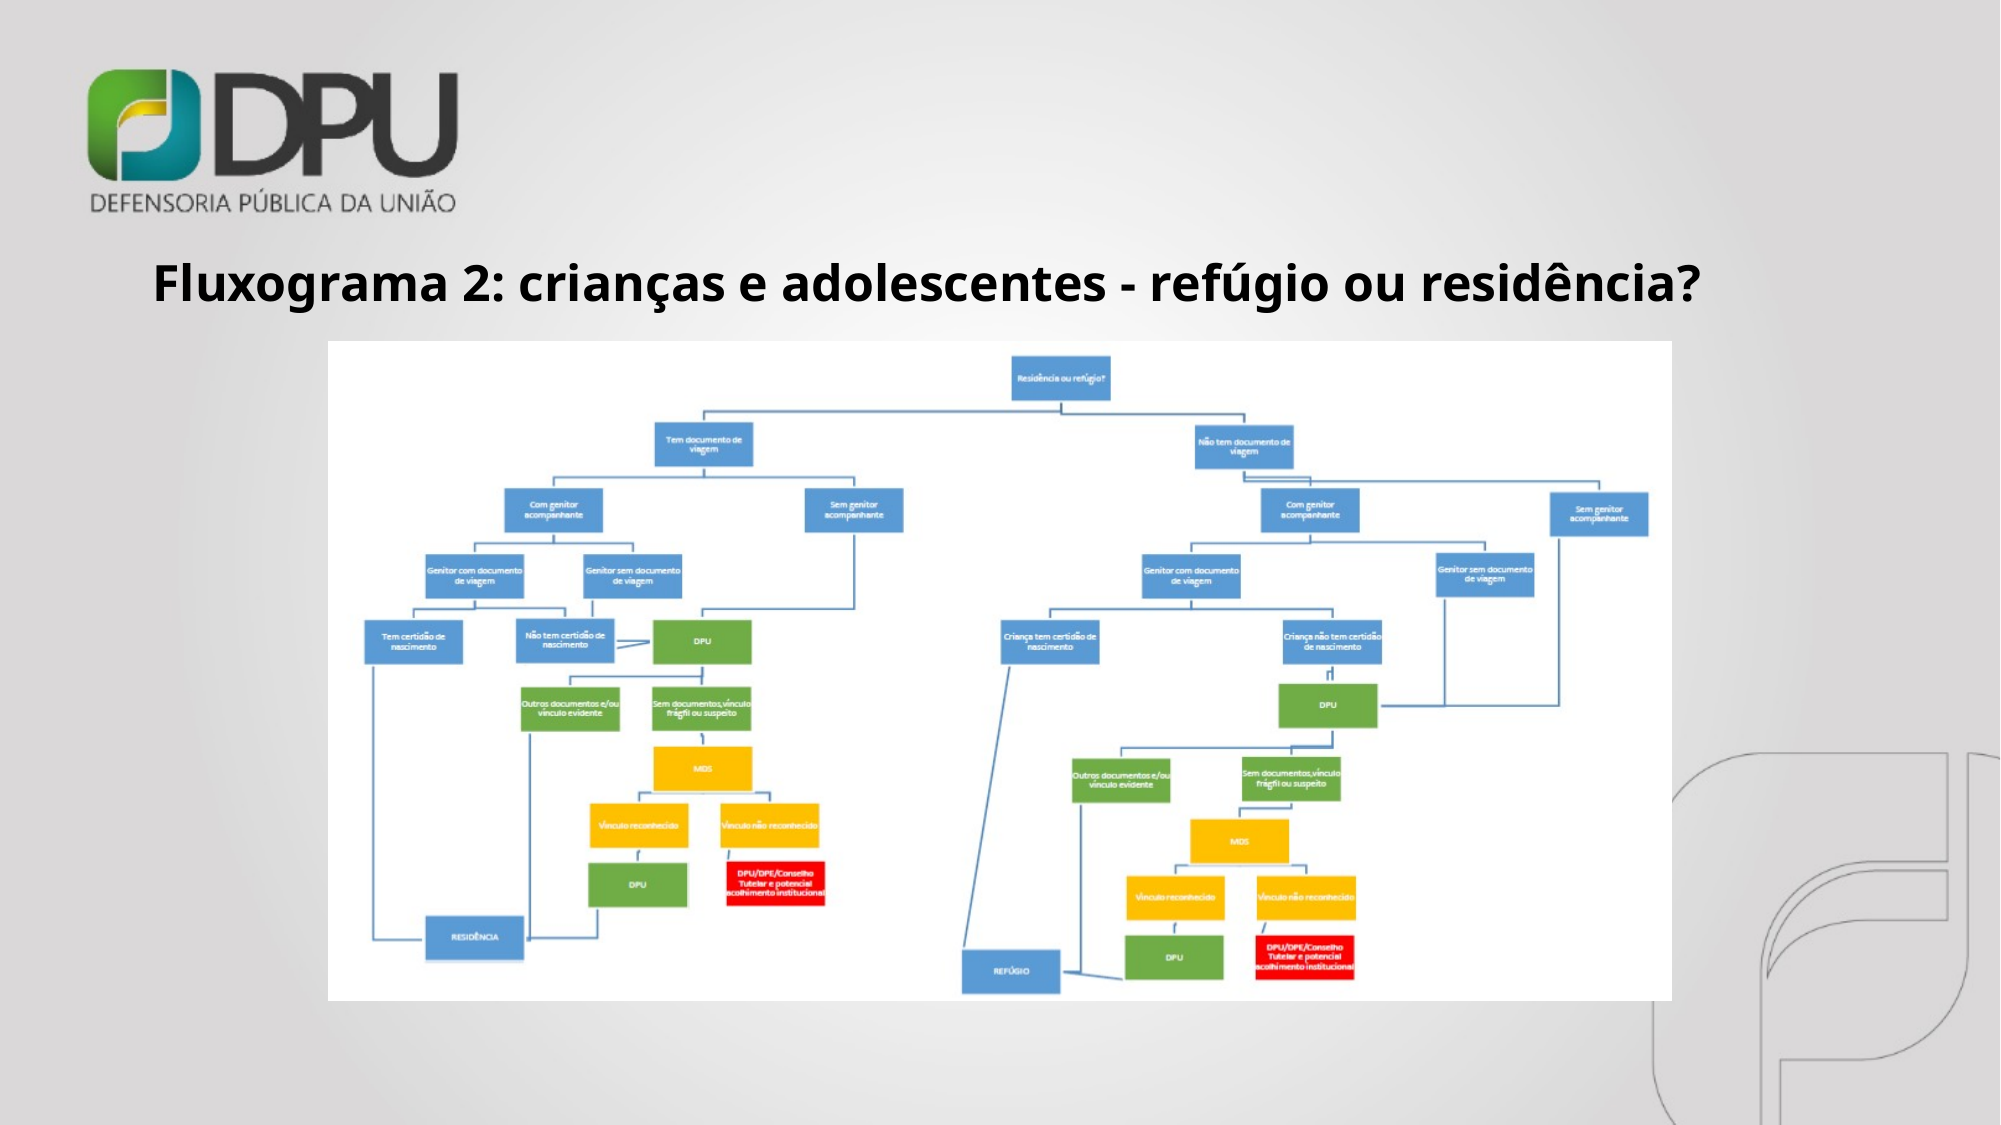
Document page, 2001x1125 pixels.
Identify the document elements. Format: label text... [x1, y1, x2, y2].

picture [0, 0, 2001, 1125]
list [328, 341, 1672, 1002]
title Fluxograma 2: crianças e adolescentes - refúgio ou residência? [137, 260, 1863, 311]
